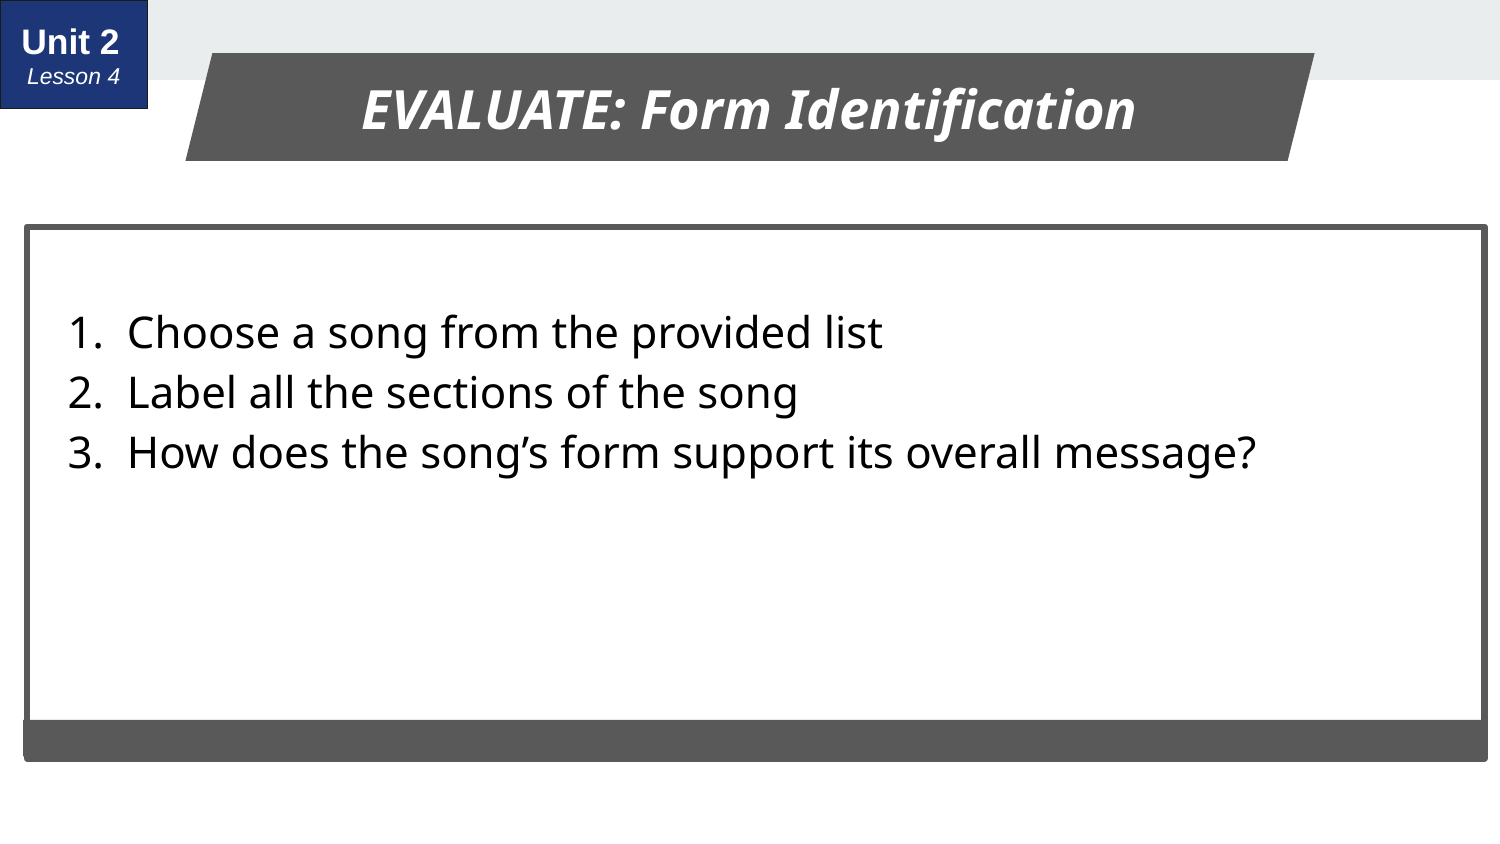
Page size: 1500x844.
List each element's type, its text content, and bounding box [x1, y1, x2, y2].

picture [29, 229, 1482, 756]
text_box Unit 2 Lesson 4 [0, 0, 148, 109]
title EVALUATE: Form Identification [221, 60, 1279, 155]
text_box [185, 53, 1315, 161]
